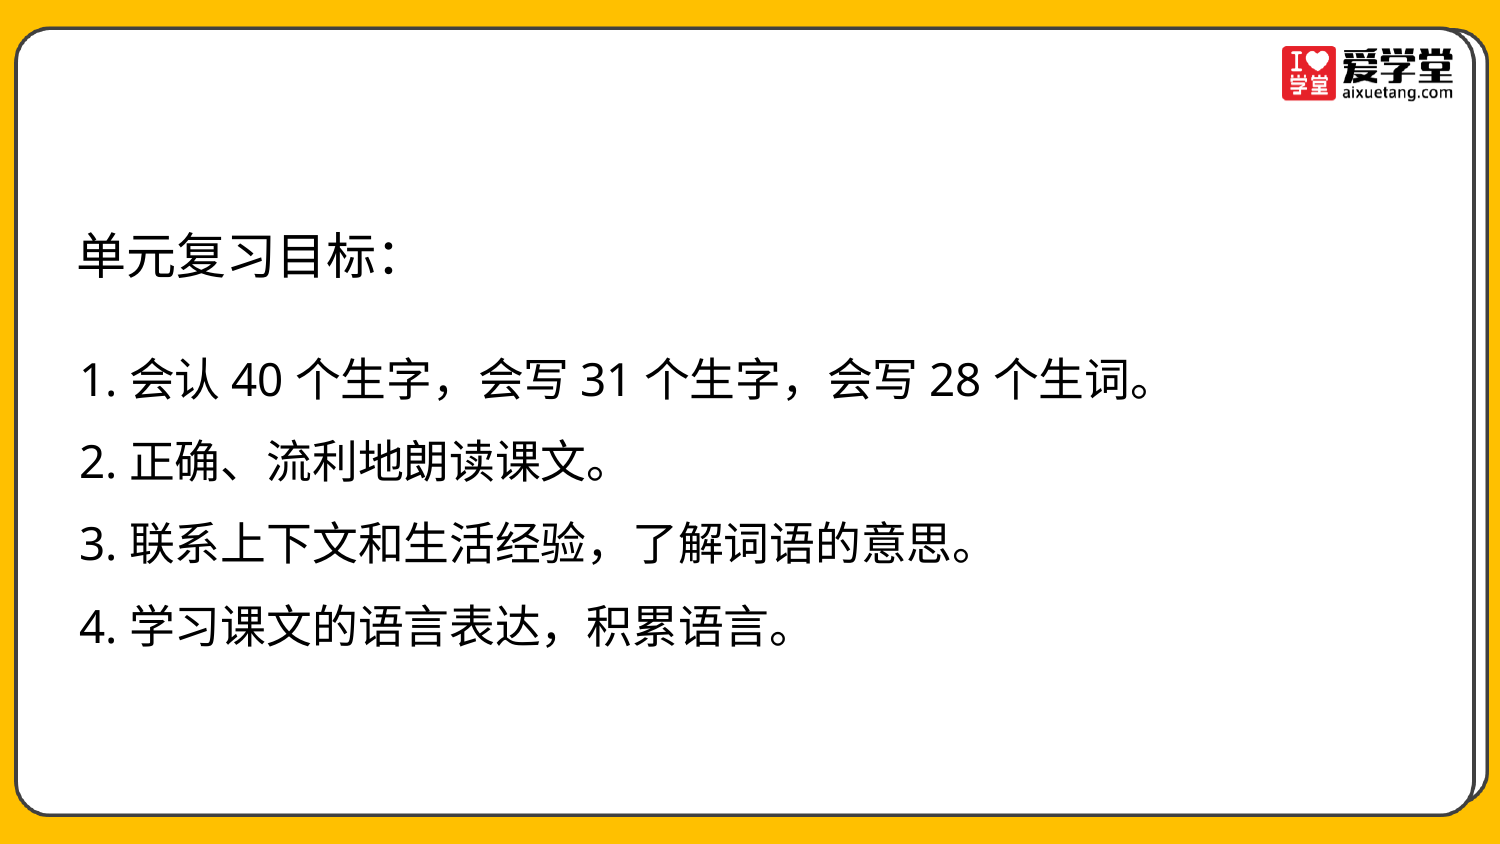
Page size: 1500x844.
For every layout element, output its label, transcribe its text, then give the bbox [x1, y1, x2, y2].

text_box 1.会认40个生字，会写31个生字，会写28个生词。 2.正确、流利地朗读课文。 3.联系上下文和生活经验，了解词语的意思。 4.学习课文的语言表达，积累语言。 [65, 315, 1500, 660]
text_box 单元复习目标： [61, 186, 442, 292]
picture [0, 0, 1500, 844]
